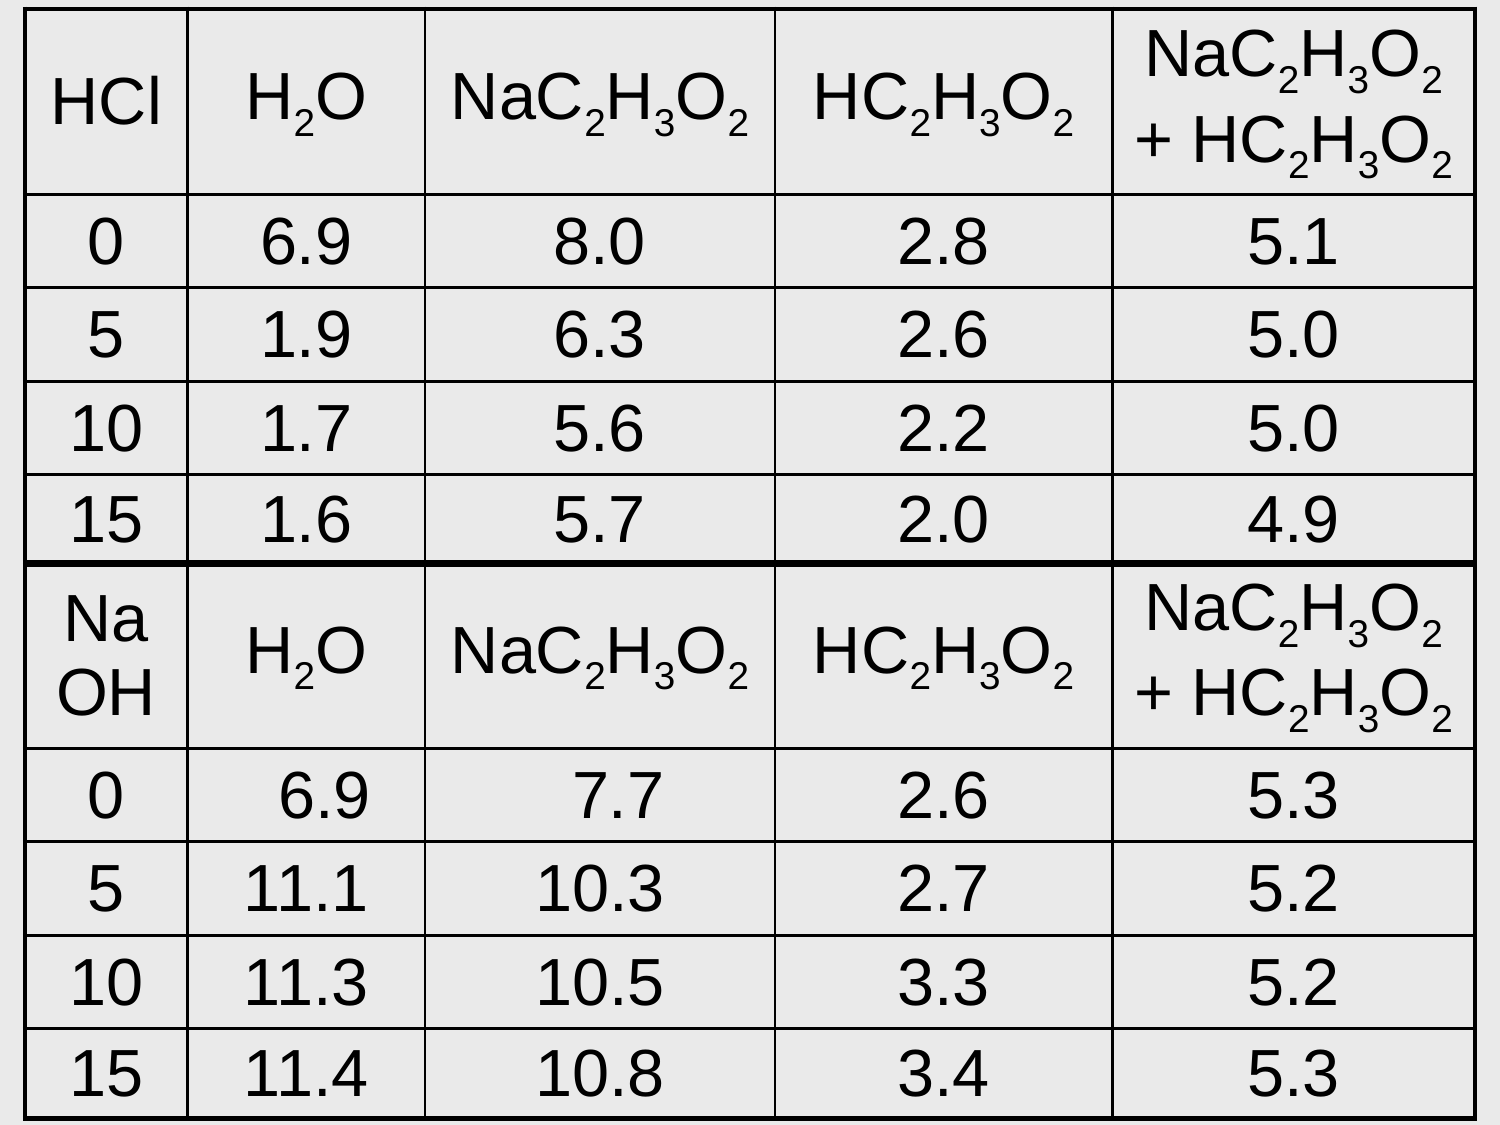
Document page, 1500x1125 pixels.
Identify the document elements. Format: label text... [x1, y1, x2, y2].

table_cell 10.5 [426, 937, 774, 1027]
table_header NaC2H3O2 [426, 565, 774, 747]
table_cell 10.8 [426, 1030, 774, 1116]
table_cell 5 [27, 289, 186, 380]
table_cell 1.7 [189, 383, 424, 473]
table_cell 5.2 [1114, 937, 1473, 1027]
table_cell 2.6 [776, 750, 1111, 840]
table_cell 3.3 [776, 937, 1111, 1027]
table_header H2O [189, 11, 424, 193]
table_cell 11.3 [189, 937, 424, 1027]
table_cell 5.0 [1114, 383, 1473, 473]
table_cell 5.2 [1114, 843, 1473, 934]
table_cell 1.6 [189, 476, 424, 560]
table_header NaC2H3O2 + HC2H3O2 [1114, 565, 1473, 747]
table_cell 15 [27, 1030, 186, 1116]
table_cell 10.3 [426, 843, 774, 934]
table_cell 2.0 [776, 476, 1111, 560]
table_header NaOH [27, 565, 186, 747]
table_cell 5.1 [1114, 196, 1473, 286]
table_cell 2.2 [776, 383, 1111, 473]
table_cell 10 [27, 383, 186, 473]
table_cell 2.6 [776, 289, 1111, 380]
table_cell 3.4 [776, 1030, 1111, 1116]
table_header NaC2H3O2 [426, 11, 774, 193]
table_cell 0 [27, 196, 186, 286]
table_cell 1.9 [189, 289, 424, 380]
table_cell 5.0 [1114, 289, 1473, 380]
table_cell 6.9 [189, 750, 424, 840]
table_cell 0 [27, 750, 186, 840]
table_cell 5 [27, 843, 186, 934]
table_cell 15 [27, 476, 186, 560]
table_header HC2H3O2 [776, 565, 1111, 747]
table_cell 6.9 [189, 196, 424, 286]
table_cell 11.4 [189, 1030, 424, 1116]
table_header NaC2H3O2 + HC2H3O2 [1114, 11, 1473, 193]
table_cell 5.7 [426, 476, 774, 560]
table_cell 4.9 [1114, 476, 1473, 560]
table_cell 2.7 [776, 843, 1111, 934]
table_cell 7.7 [426, 750, 774, 840]
table_cell 8.0 [426, 196, 774, 286]
table_cell 11.1 [189, 843, 424, 934]
table_cell 5.6 [426, 383, 774, 473]
table_header HCl [27, 11, 186, 193]
table_cell 6.3 [426, 289, 774, 380]
table_cell 5.3 [1114, 1030, 1473, 1116]
table_header HC2H3O2 [776, 11, 1111, 193]
table_header H2O [189, 565, 424, 747]
table_cell 5.3 [1114, 750, 1473, 840]
table_cell 2.8 [776, 196, 1111, 286]
table_cell 10 [27, 937, 186, 1027]
